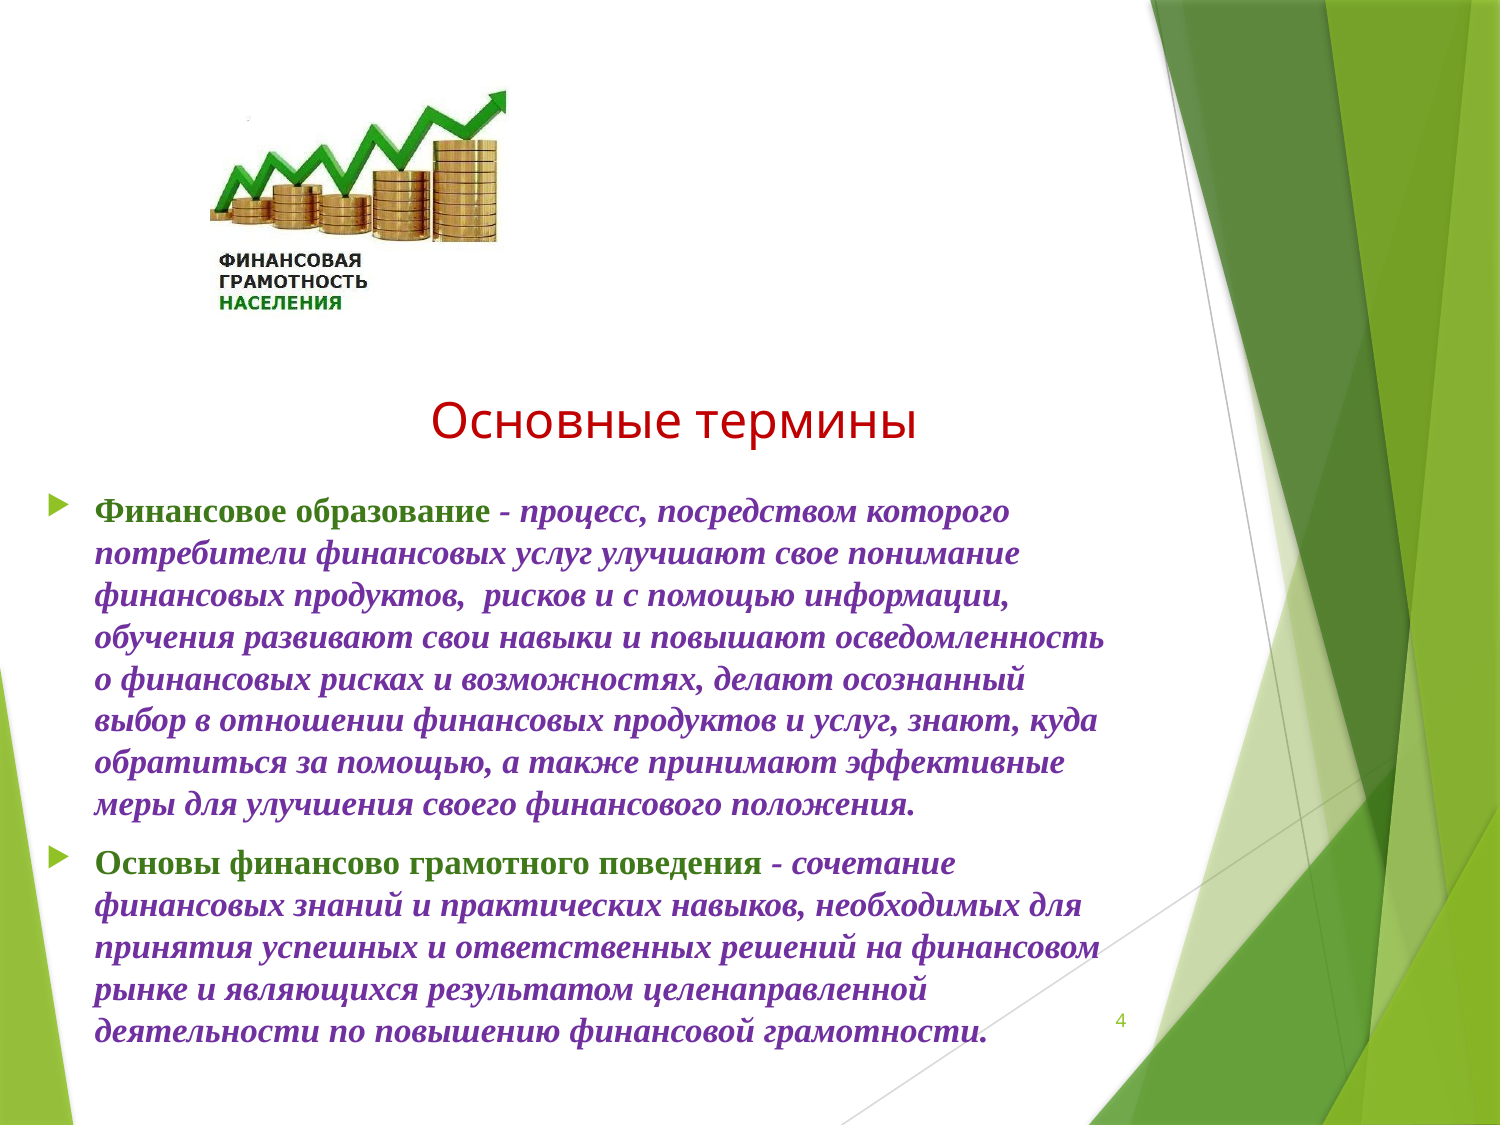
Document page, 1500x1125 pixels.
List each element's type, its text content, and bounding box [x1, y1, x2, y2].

picture [4, 10, 716, 382]
slide_number 4 [1057, 991, 1142, 1051]
title Основные термины [160, 380, 1189, 480]
list Финансовое образование - процесс, посредством которого потребители финансовых услуг улучшают свое понимание финансовых продуктов, рисков и с помощью информации, обучения развивают свои навыки и повышают осведомленность о финансовых рисках и возможностях, делают осознанный выбор в отношении финансовых продуктов и услуг, знают, куда обратиться за помощью, а также принимают эффективные меры для улучшения своего финансового положения. Основы финансово грамотного поведения - сочетание финансовых знаний и практических навыков, необходимых для принятия успешных и ответственных решений на финансовом рынке и являющихся результатом целенаправленной деятельности по повышению финансовой грамотности. [30, 479, 1142, 1117]
